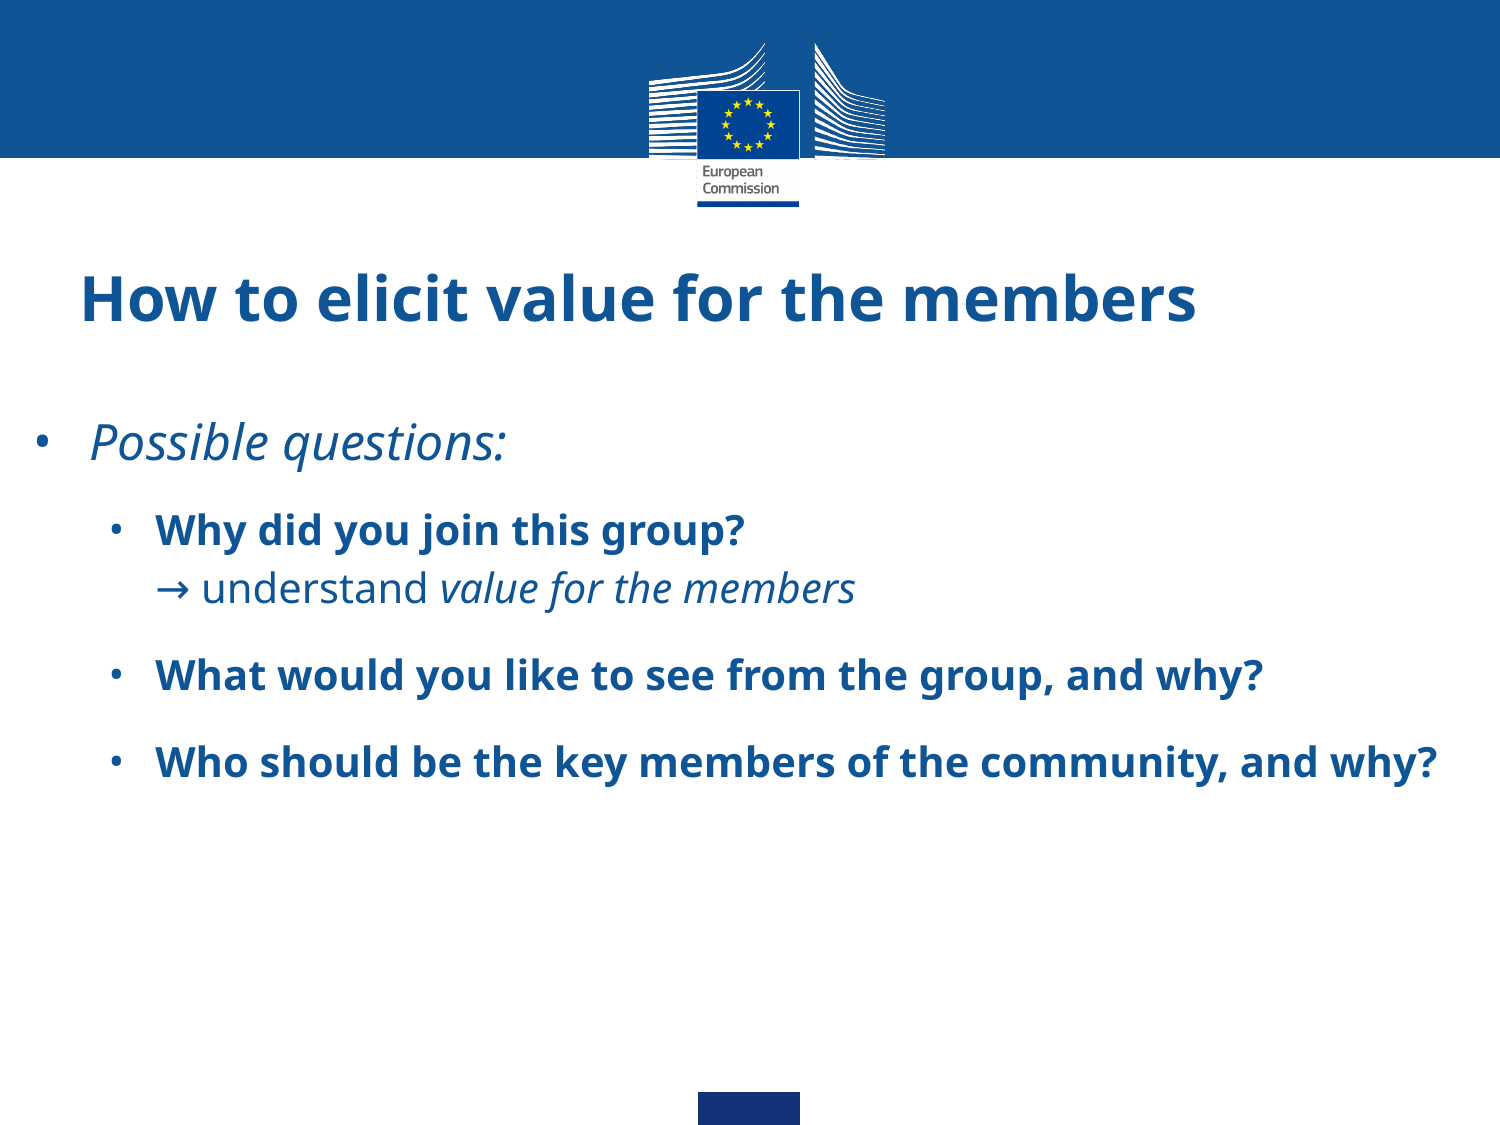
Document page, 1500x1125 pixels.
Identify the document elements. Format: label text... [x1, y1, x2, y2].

title How to elicit value for the members [64, 219, 1415, 374]
list Possible questions: Why did you join this group? → understand value for the members What would you like to see from the group, and why? Who should be the key members of the community, and why? [18, 393, 1462, 1008]
picture [649, 42, 885, 208]
